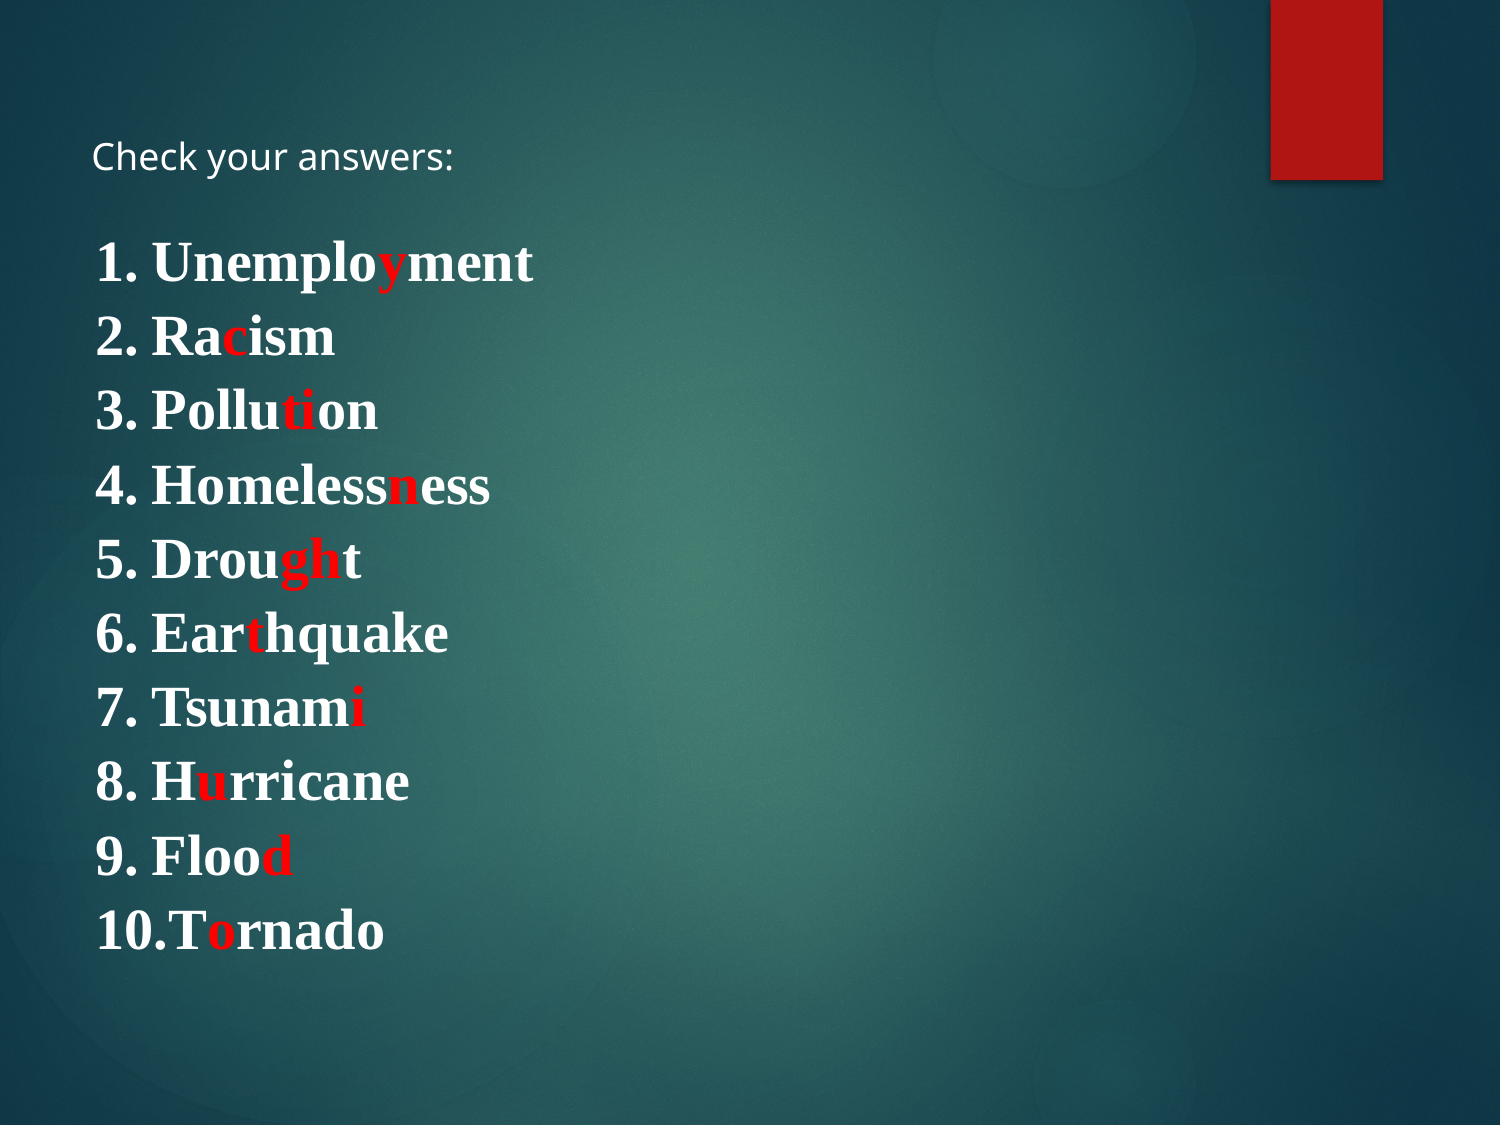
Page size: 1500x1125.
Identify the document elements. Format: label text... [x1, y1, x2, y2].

table_header Unemployment Racism Pollution Homelessness Drought Earthquake Tsunami Hurricane Flood Tornado [77, 220, 1364, 964]
text_box Check your answers: [76, 125, 1211, 186]
